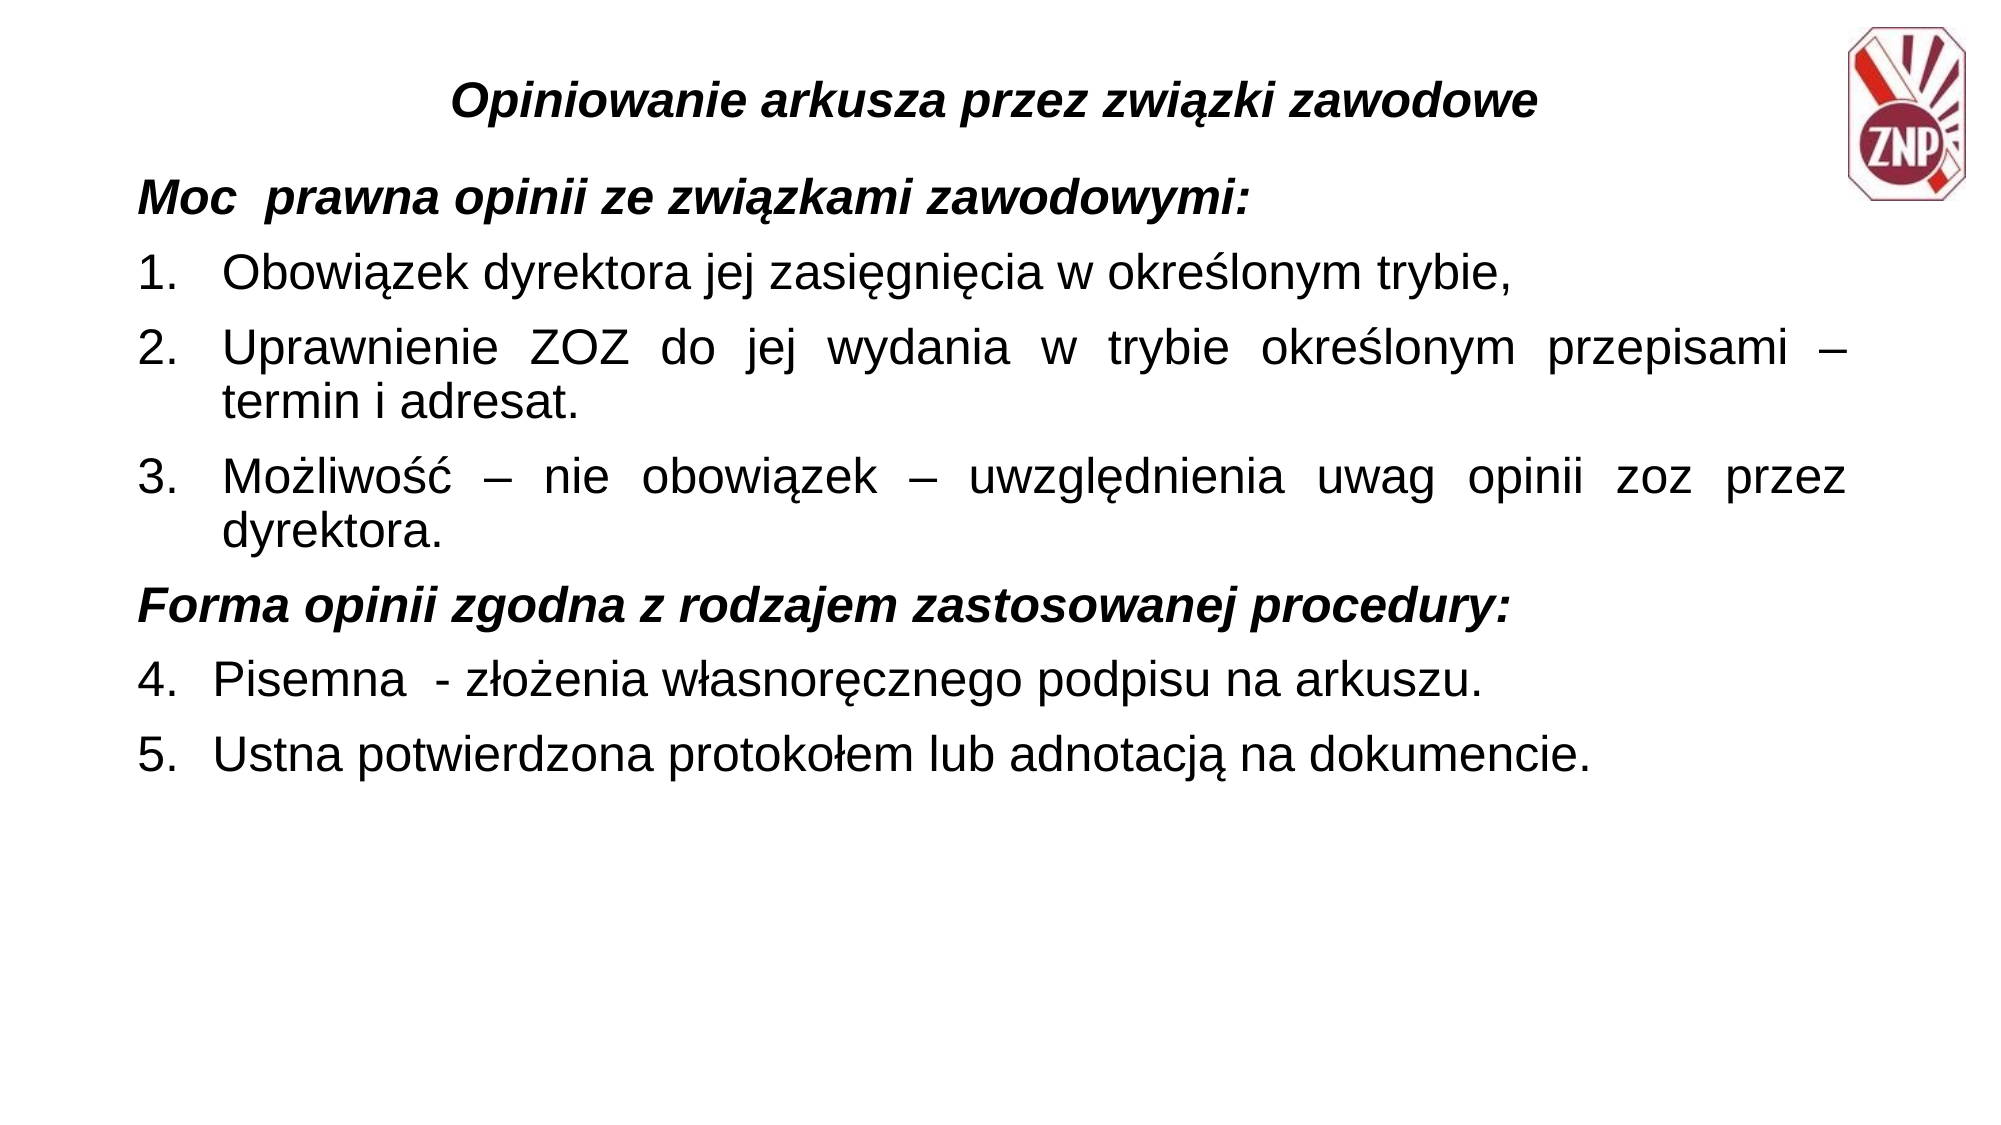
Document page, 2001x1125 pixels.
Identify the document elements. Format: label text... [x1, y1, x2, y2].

picture [1848, 27, 1966, 201]
title Opiniowanie arkusza przez związki zawodowe [94, 38, 1848, 165]
list Moc prawna opinii ze związkami zawodowymi: Obowiązek dyrektora jej zasięgnięcia w określonym trybie, Uprawnienie ZOZ do jej wydania w trybie określonym przepisami – termin i adresat. Możliwość – nie obowiązek – uwzględnienia uwag opinii zoz przez dyrektora. Forma opinii zgodna z rodzajem zastosowanej procedury: Pisemna - złożenia własnoręcznego podpisu na arkuszu. Ustna potwierdzona protokołem lub adnotacją na dokumencie. [122, 164, 1863, 1014]
